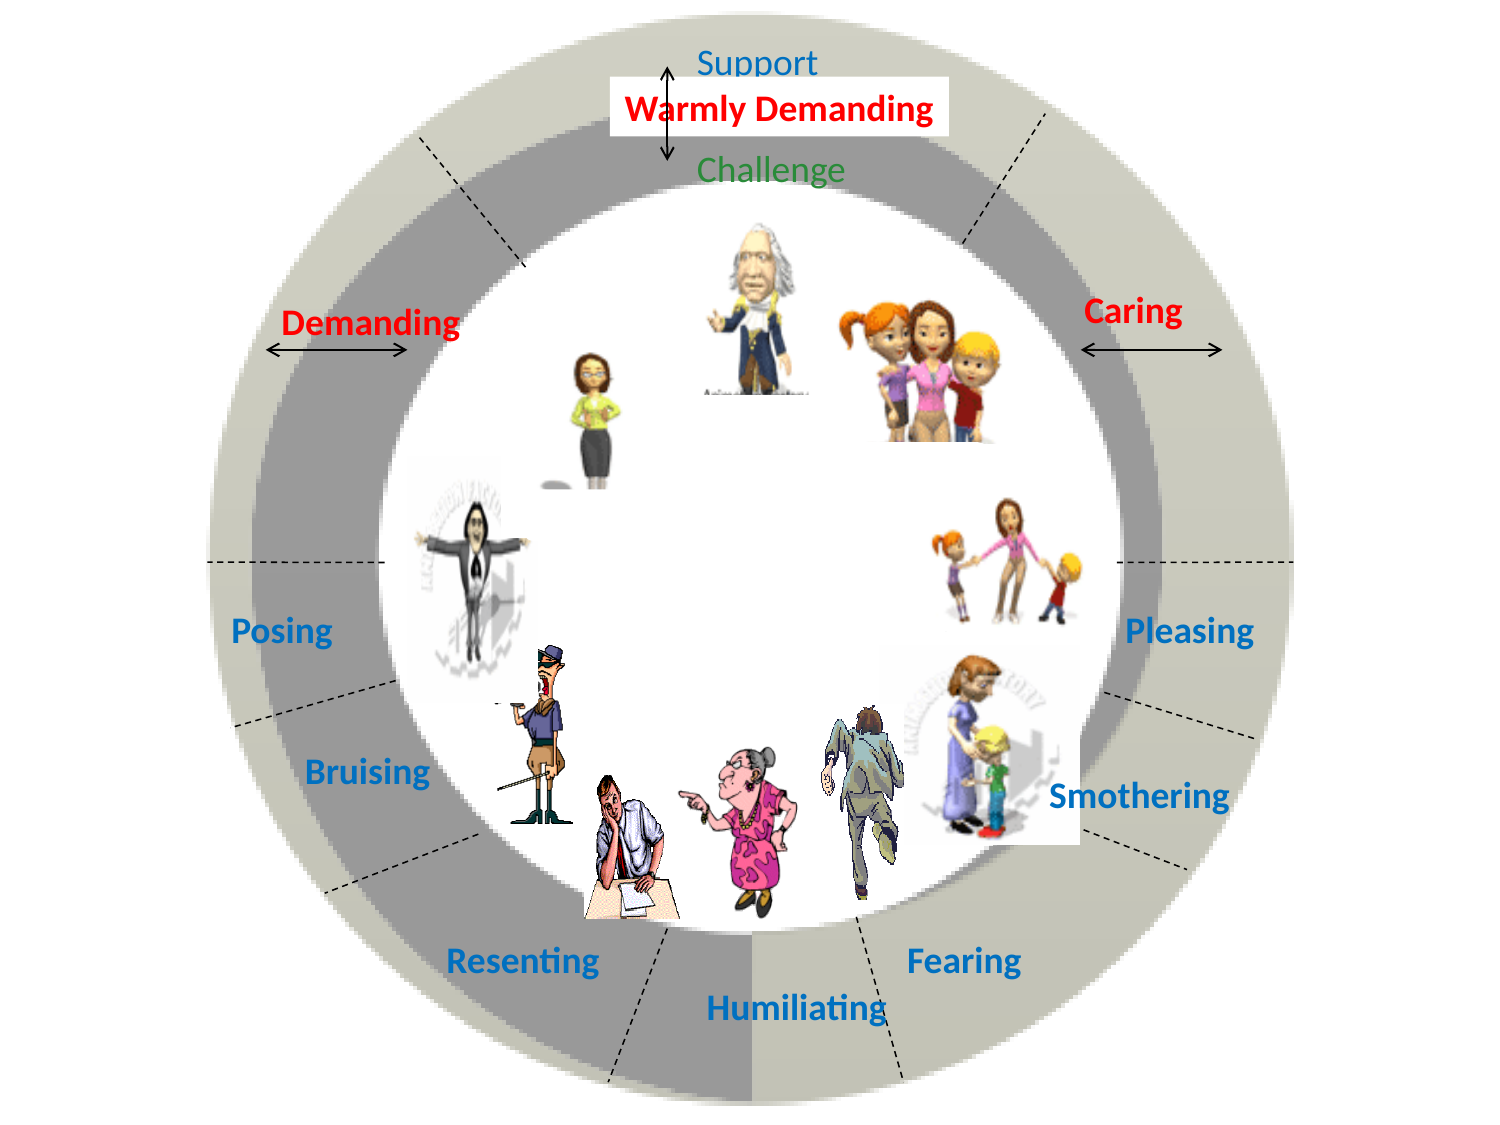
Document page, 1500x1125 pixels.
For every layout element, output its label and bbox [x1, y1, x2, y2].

text_box [324, 833, 479, 894]
text_box [418, 136, 526, 268]
picture [206, 11, 1294, 1107]
text_box [962, 113, 1046, 244]
text_box [1033, 810, 1188, 870]
text_box [607, 928, 668, 1083]
text_box [855, 916, 904, 1083]
text_box [1104, 692, 1259, 740]
text_box [229, 680, 396, 729]
